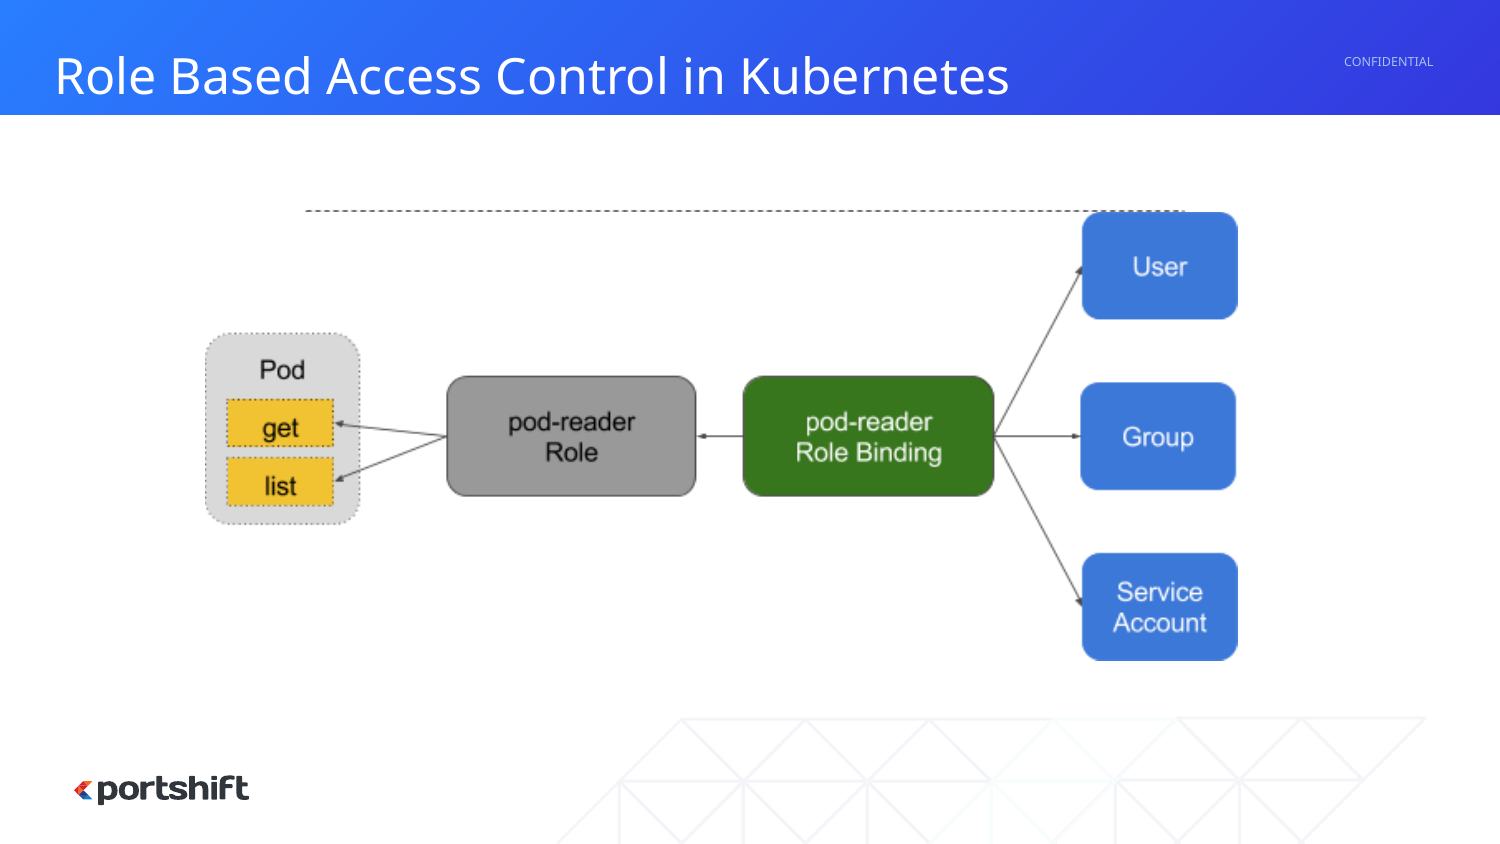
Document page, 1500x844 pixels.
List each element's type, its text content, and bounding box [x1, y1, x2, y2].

picture [205, 182, 1238, 662]
text_box Role Based Access Control in Kubernetes [39, 20, 1487, 116]
